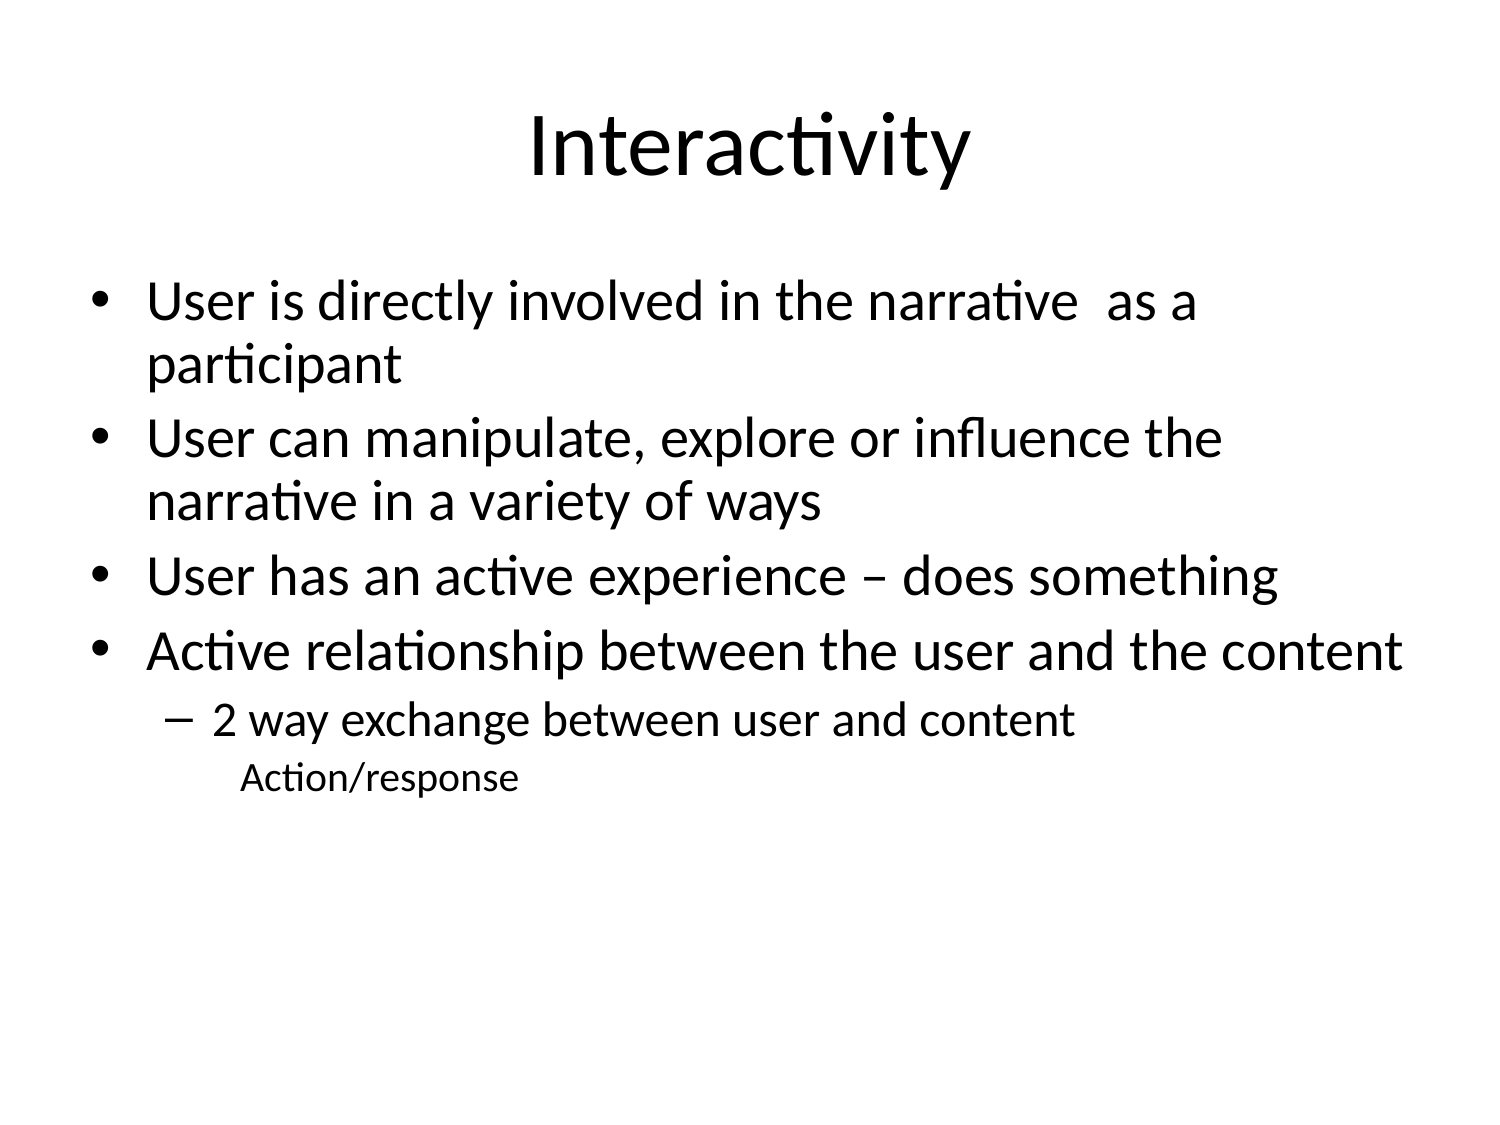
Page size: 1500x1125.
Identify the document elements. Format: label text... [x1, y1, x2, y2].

list User is directly involved in the narrative as a participant User can manipulate, explore or influence the narrative in a variety of ways User has an active experience – does something Active relationship between the user and the content 2 way exchange between user and content Action/response [75, 262, 1425, 1005]
title Interactivity [75, 45, 1425, 233]
